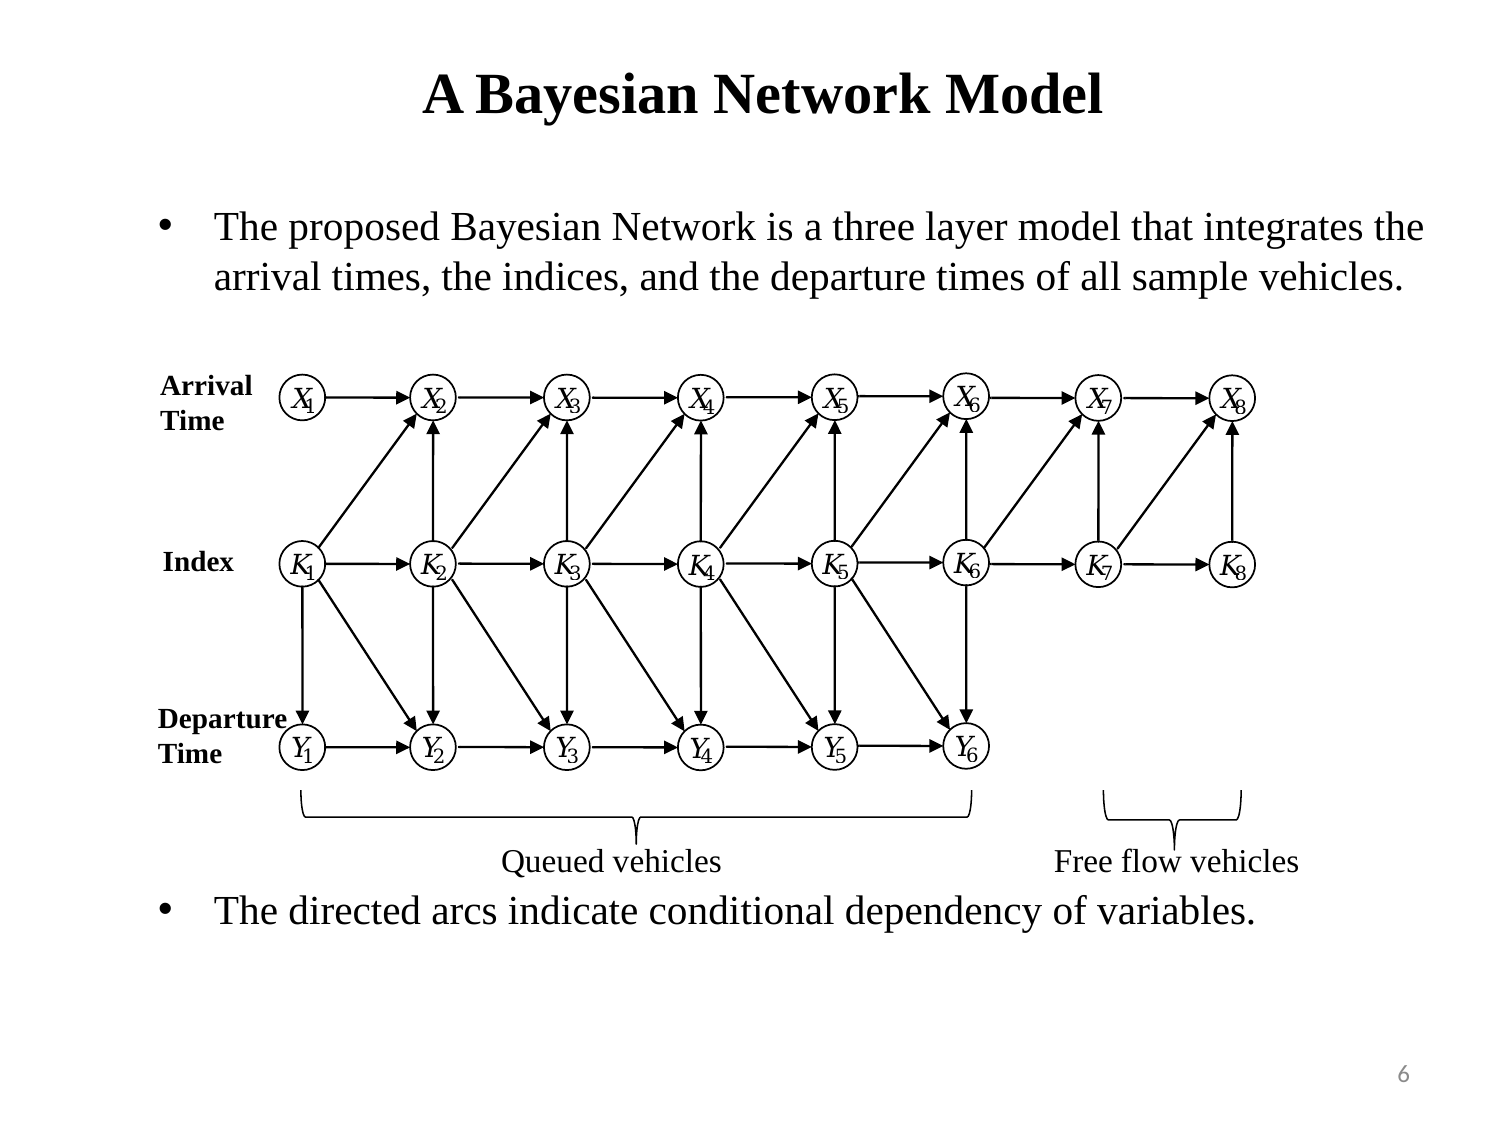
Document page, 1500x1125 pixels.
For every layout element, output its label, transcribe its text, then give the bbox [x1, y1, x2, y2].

text_box Queued vehicles [486, 831, 774, 887]
text_box [300, 795, 973, 831]
title A Bayesian Network Model [64, 2, 1462, 179]
picture [259, 367, 1268, 788]
list The proposed Bayesian Network is a three layer model that integrates the arrival times, the indices, and the departure times of all sample vehicles. The directed arcs indicate conditional dependency of variables. [143, 192, 1450, 994]
text_box Free flow vehicles [1039, 831, 1337, 887]
slide_number 6 [1074, 1042, 1425, 1103]
text_box [1102, 795, 1242, 831]
